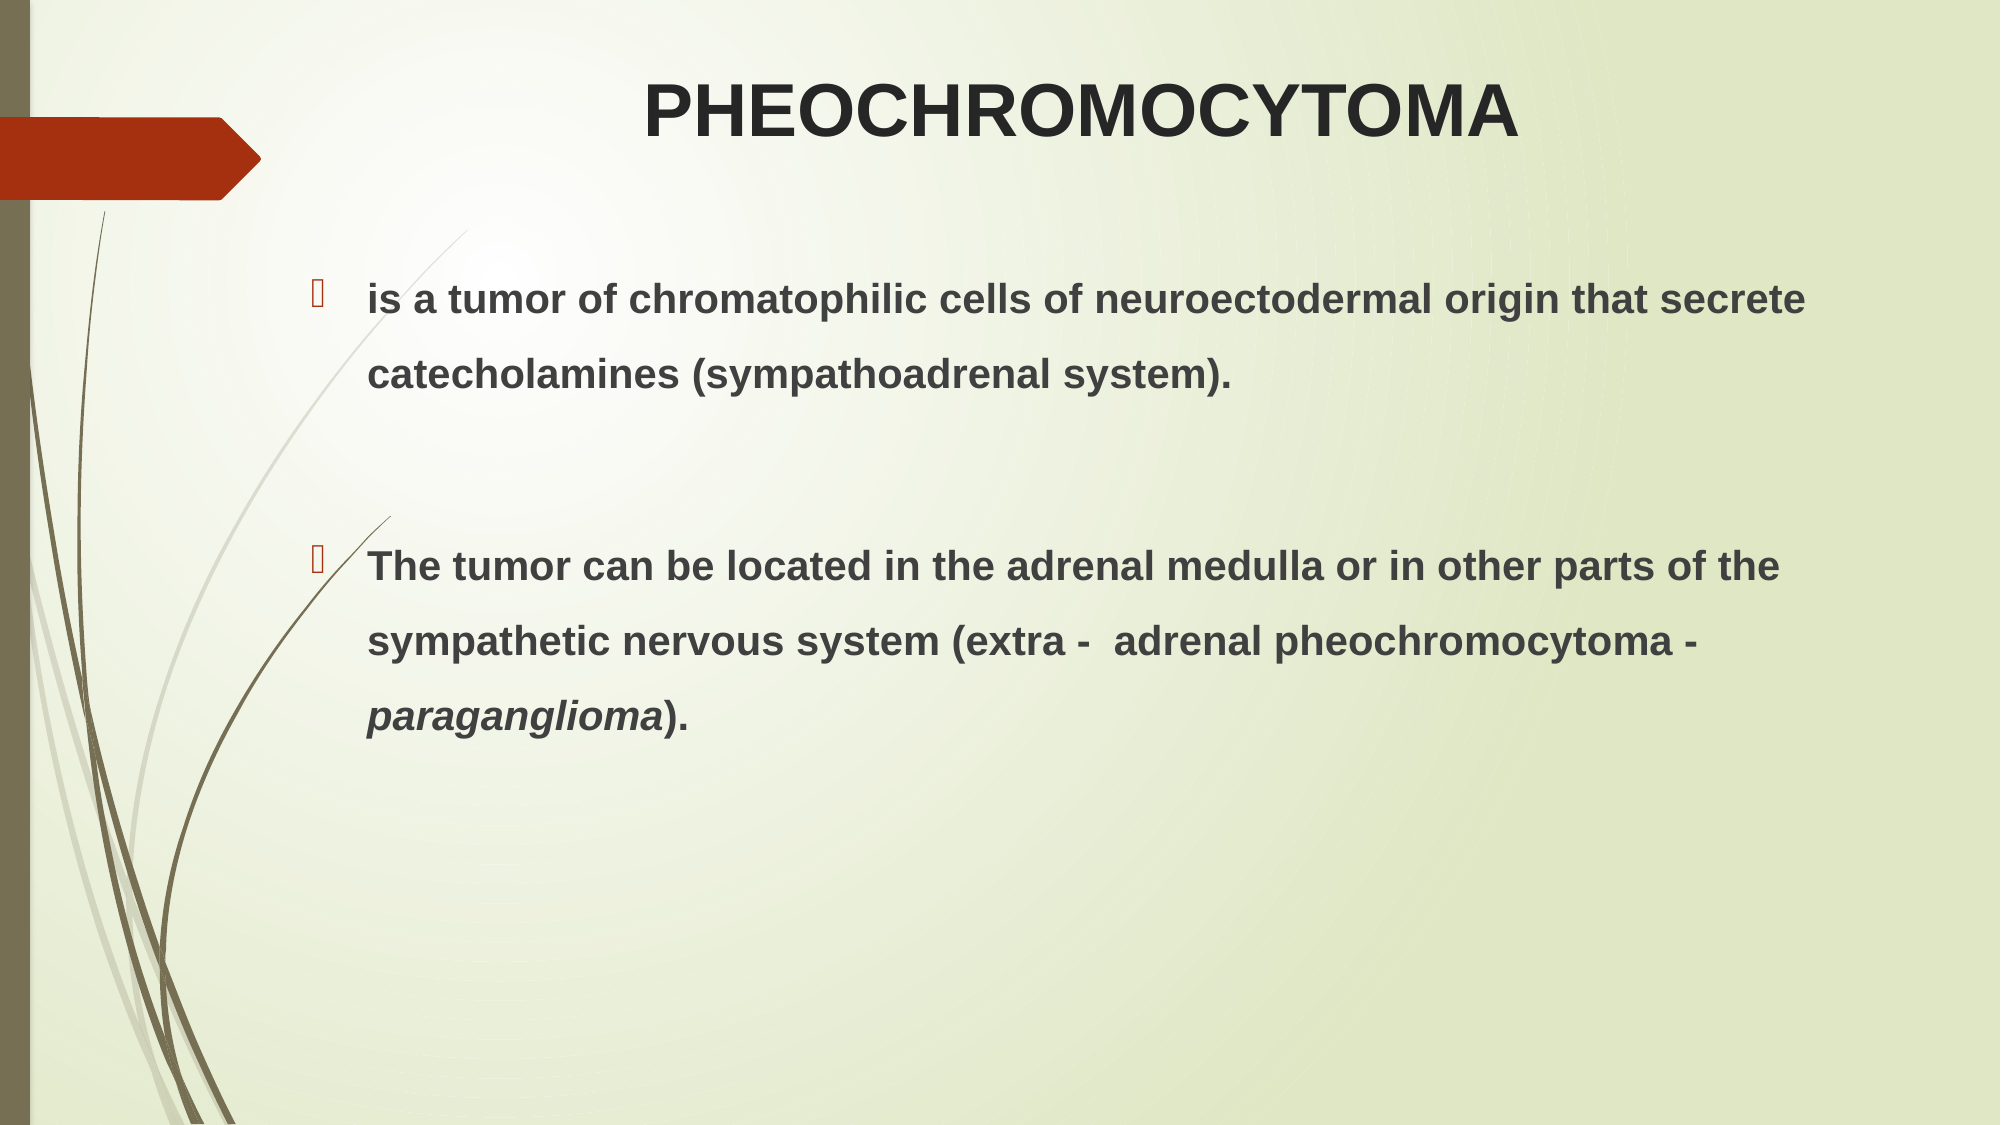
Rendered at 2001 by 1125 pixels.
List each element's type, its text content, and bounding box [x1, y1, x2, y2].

title PHEOCHROMOCYTOMA [295, 54, 1888, 239]
list is a tumor of chromatophilic cells of neuroectodermal origin that secrete catecholamines (sympathoadrenal system). The tumor can be located in the adrenal medulla or in other parts of the sympathetic nervous system (extra - adrenal pheochromocytoma - paraganglioma). [295, 239, 1888, 970]
